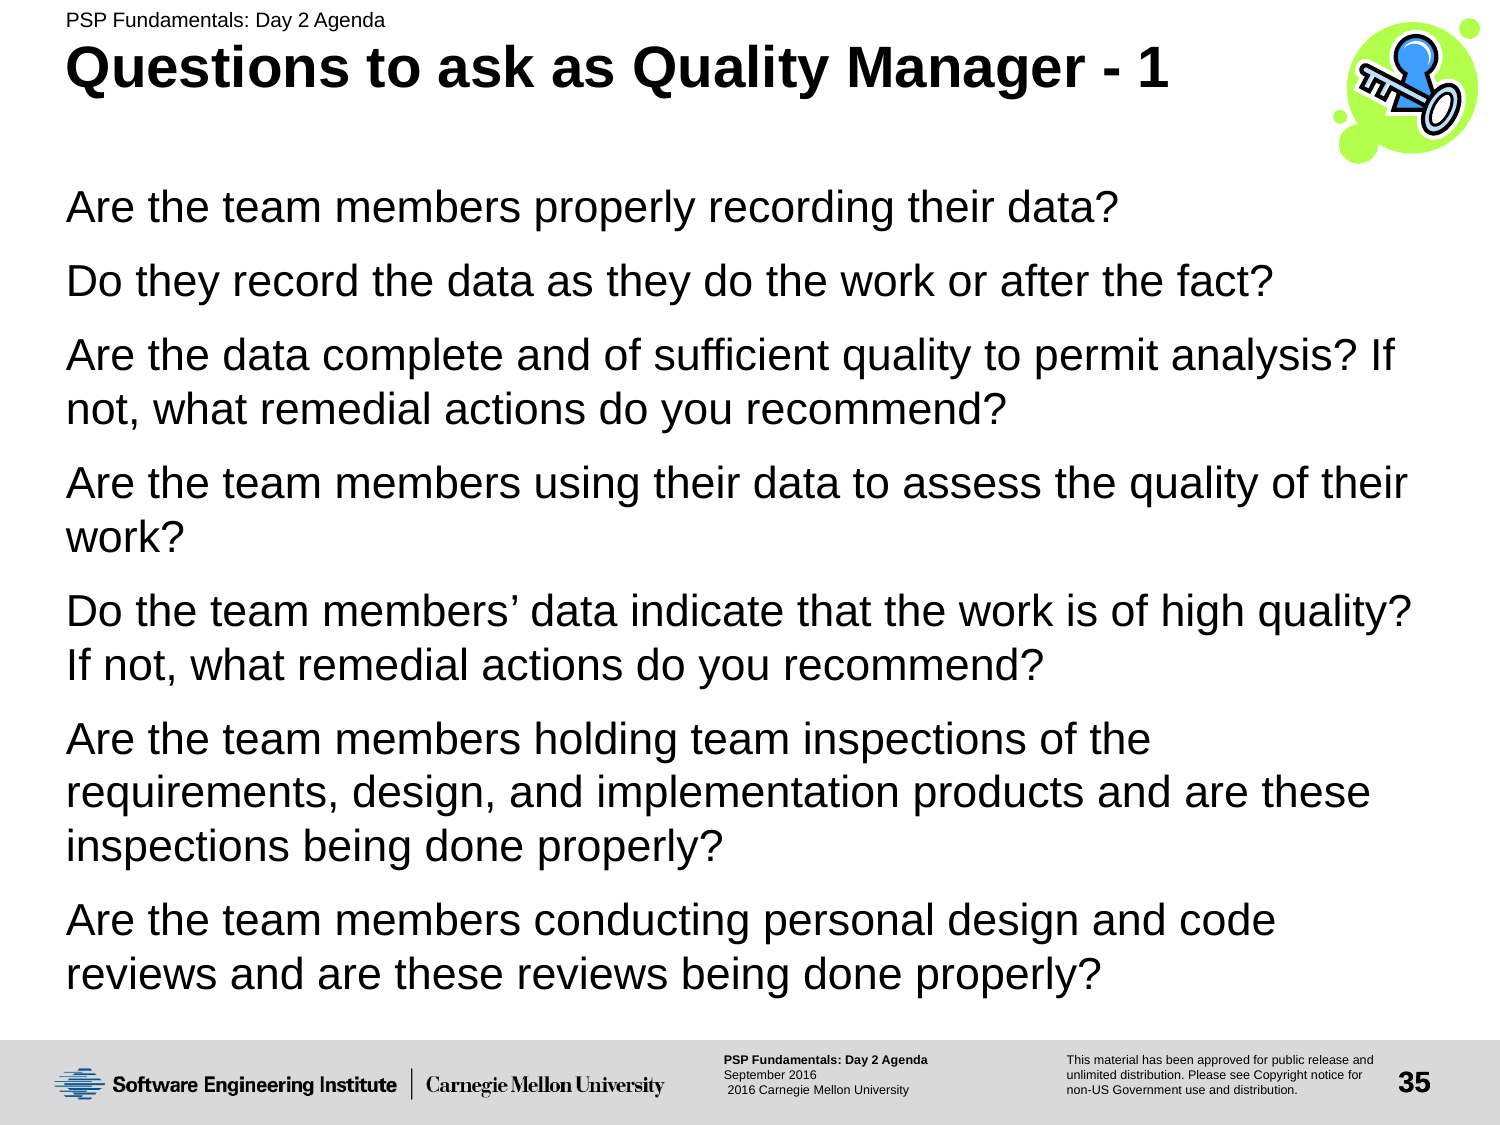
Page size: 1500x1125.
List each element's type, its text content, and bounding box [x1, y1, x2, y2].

picture [46, 1061, 673, 1104]
picture [1333, 18, 1480, 164]
list Are the team members properly recording their data? Do they record the data as they do the work or after the fact? Are the data complete and of sufficient quality to permit analysis? If not, what remedial actions do you recommend? Are the team members using their data to assess the quality of their work? Do the team members’ data indicate that the work is of high quality? If not, what remedial actions do you recommend? Are the team members holding team inspections of the requirements, design, and implementation products and are these inspections being done properly? Are the team members conducting personal design and code reviews and are these reviews being done properly? [65, 177, 1431, 1000]
title Questions to ask as Quality Manager - 1 [65, 37, 1333, 148]
